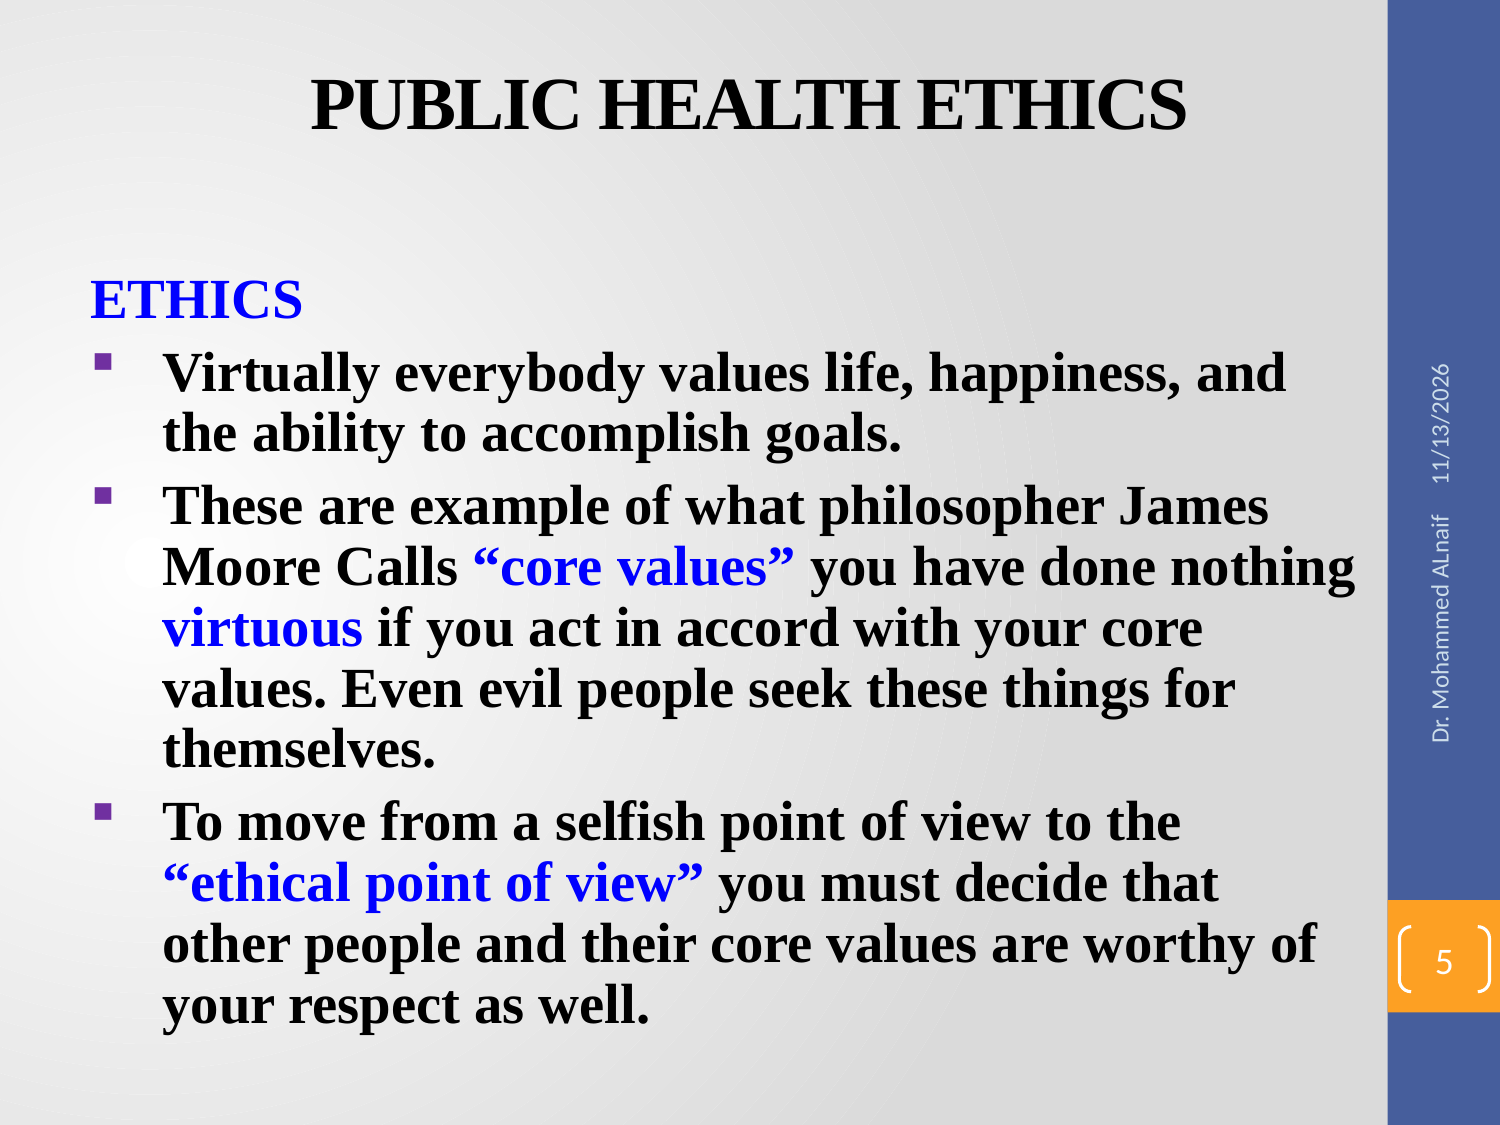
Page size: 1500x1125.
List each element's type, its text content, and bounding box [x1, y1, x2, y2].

footer Dr. Mohammed ALnaif [1408, 500, 1469, 889]
slide_number 5 [1397, 925, 1492, 994]
title PUBLIC HEALTH ETHICS [75, 37, 1425, 163]
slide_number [1408, 100, 1469, 500]
list ETHICS Virtually everybody values life, happiness, and the ability to accomplish goals. These are example of what philosopher James Moore Calls “core values” you have done nothing virtuous if you act in accord with your core values. Even evil people seek these things for themselves. To move from a selfish point of view to the “ethical point of view” you must decide that other people and their core values are worthy of your respect as well. [75, 262, 1375, 1050]
